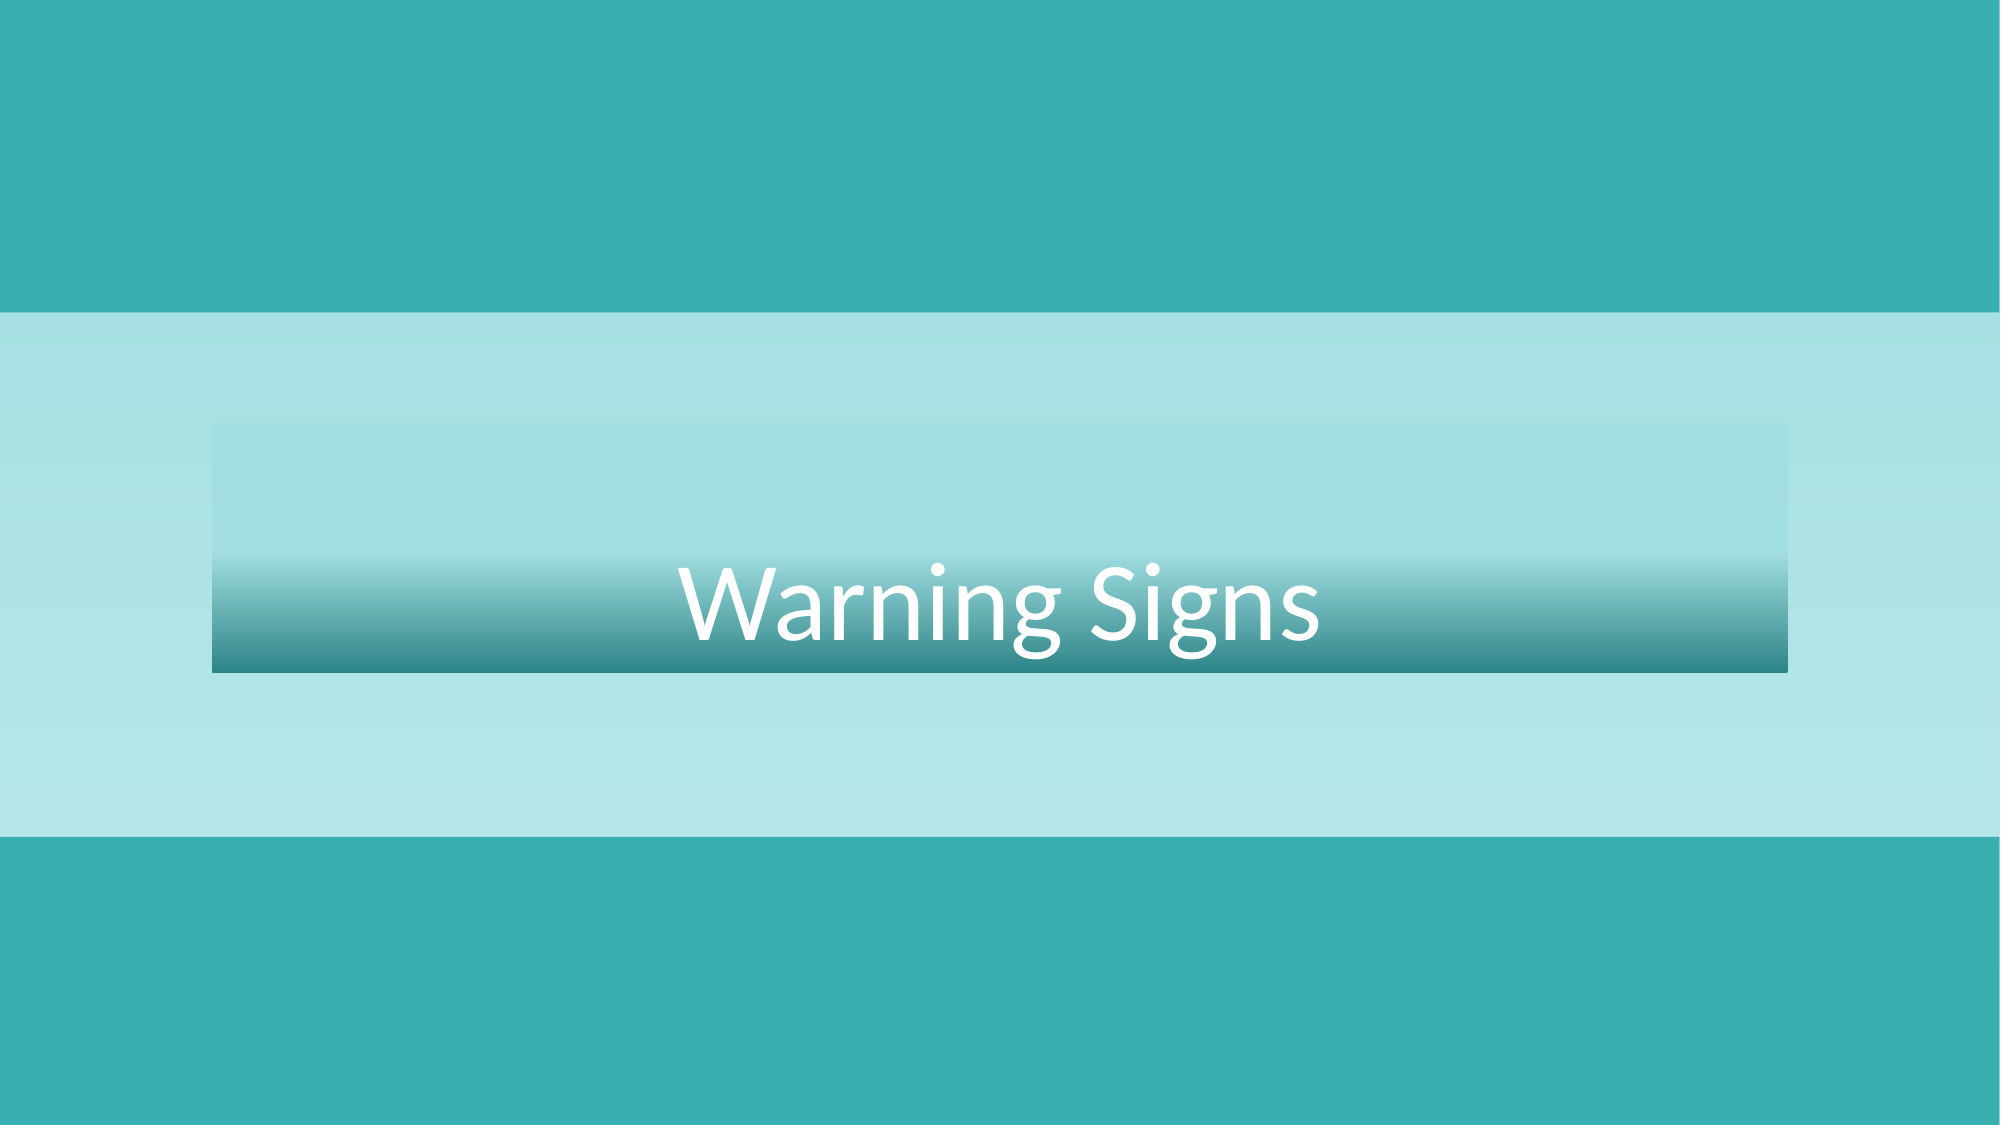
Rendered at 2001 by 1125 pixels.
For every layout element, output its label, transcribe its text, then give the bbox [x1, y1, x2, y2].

title Warning Signs [212, 423, 1788, 673]
